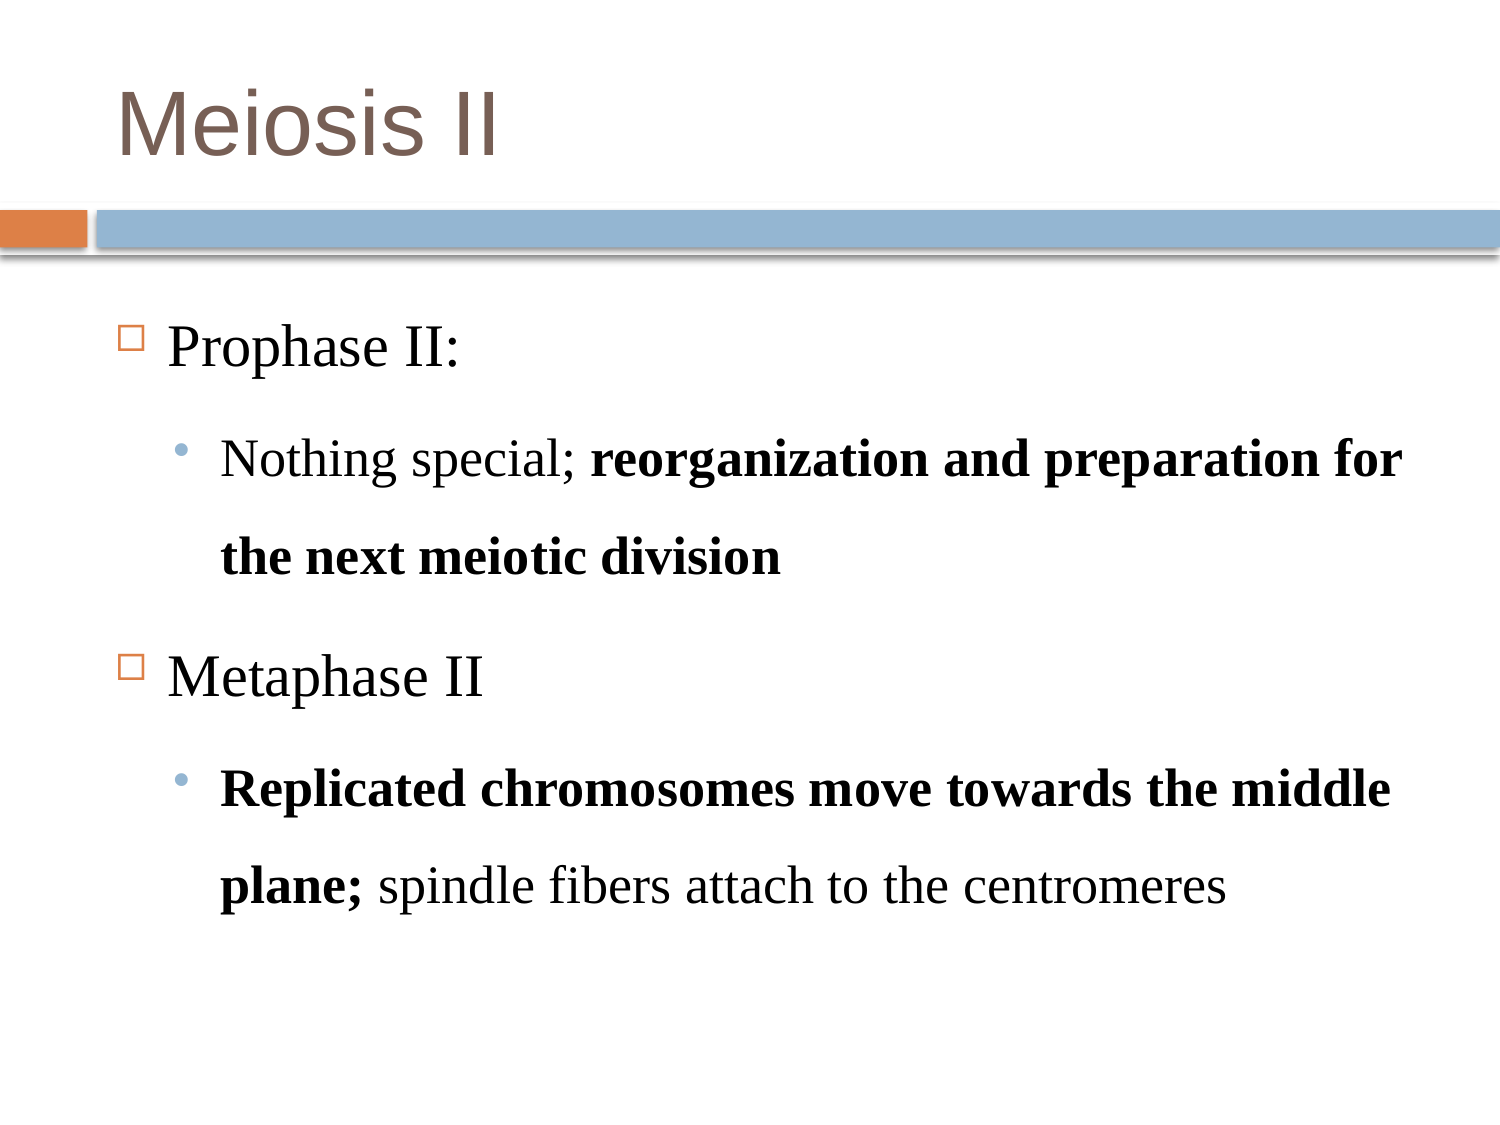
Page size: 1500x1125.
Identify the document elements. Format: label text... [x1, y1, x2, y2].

title Meiosis II [100, 37, 1438, 200]
list Prophase II: Nothing special; reorganization and preparation for the next meiotic division Metaphase II Replicated chromosomes move towards the middle plane; spindle fibers attach to the centromeres [100, 262, 1438, 1000]
